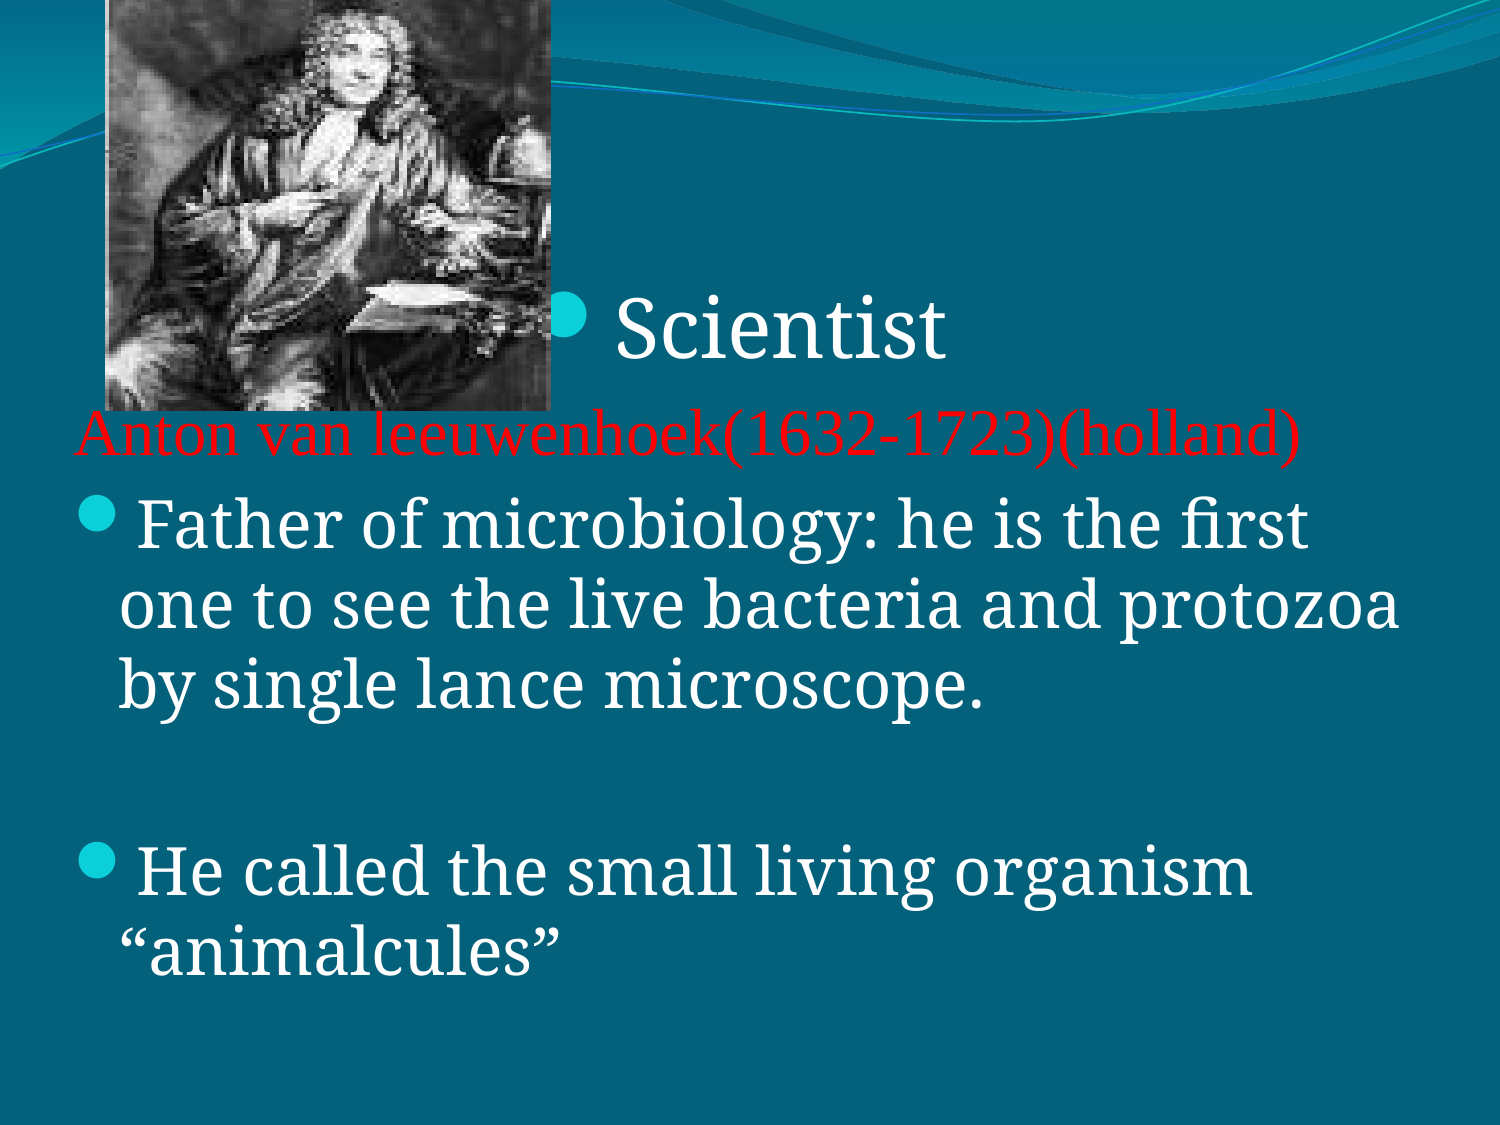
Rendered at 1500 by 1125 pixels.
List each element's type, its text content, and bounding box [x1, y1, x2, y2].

list Scientist Anton van leeuwenhoek(1632-1723)(holland) Father of microbiology: he is the first one to see the live bacteria and protozoa by single lance microscope. He called the small living organism “animalcules” [58, 275, 1425, 1025]
picture [105, 0, 552, 411]
